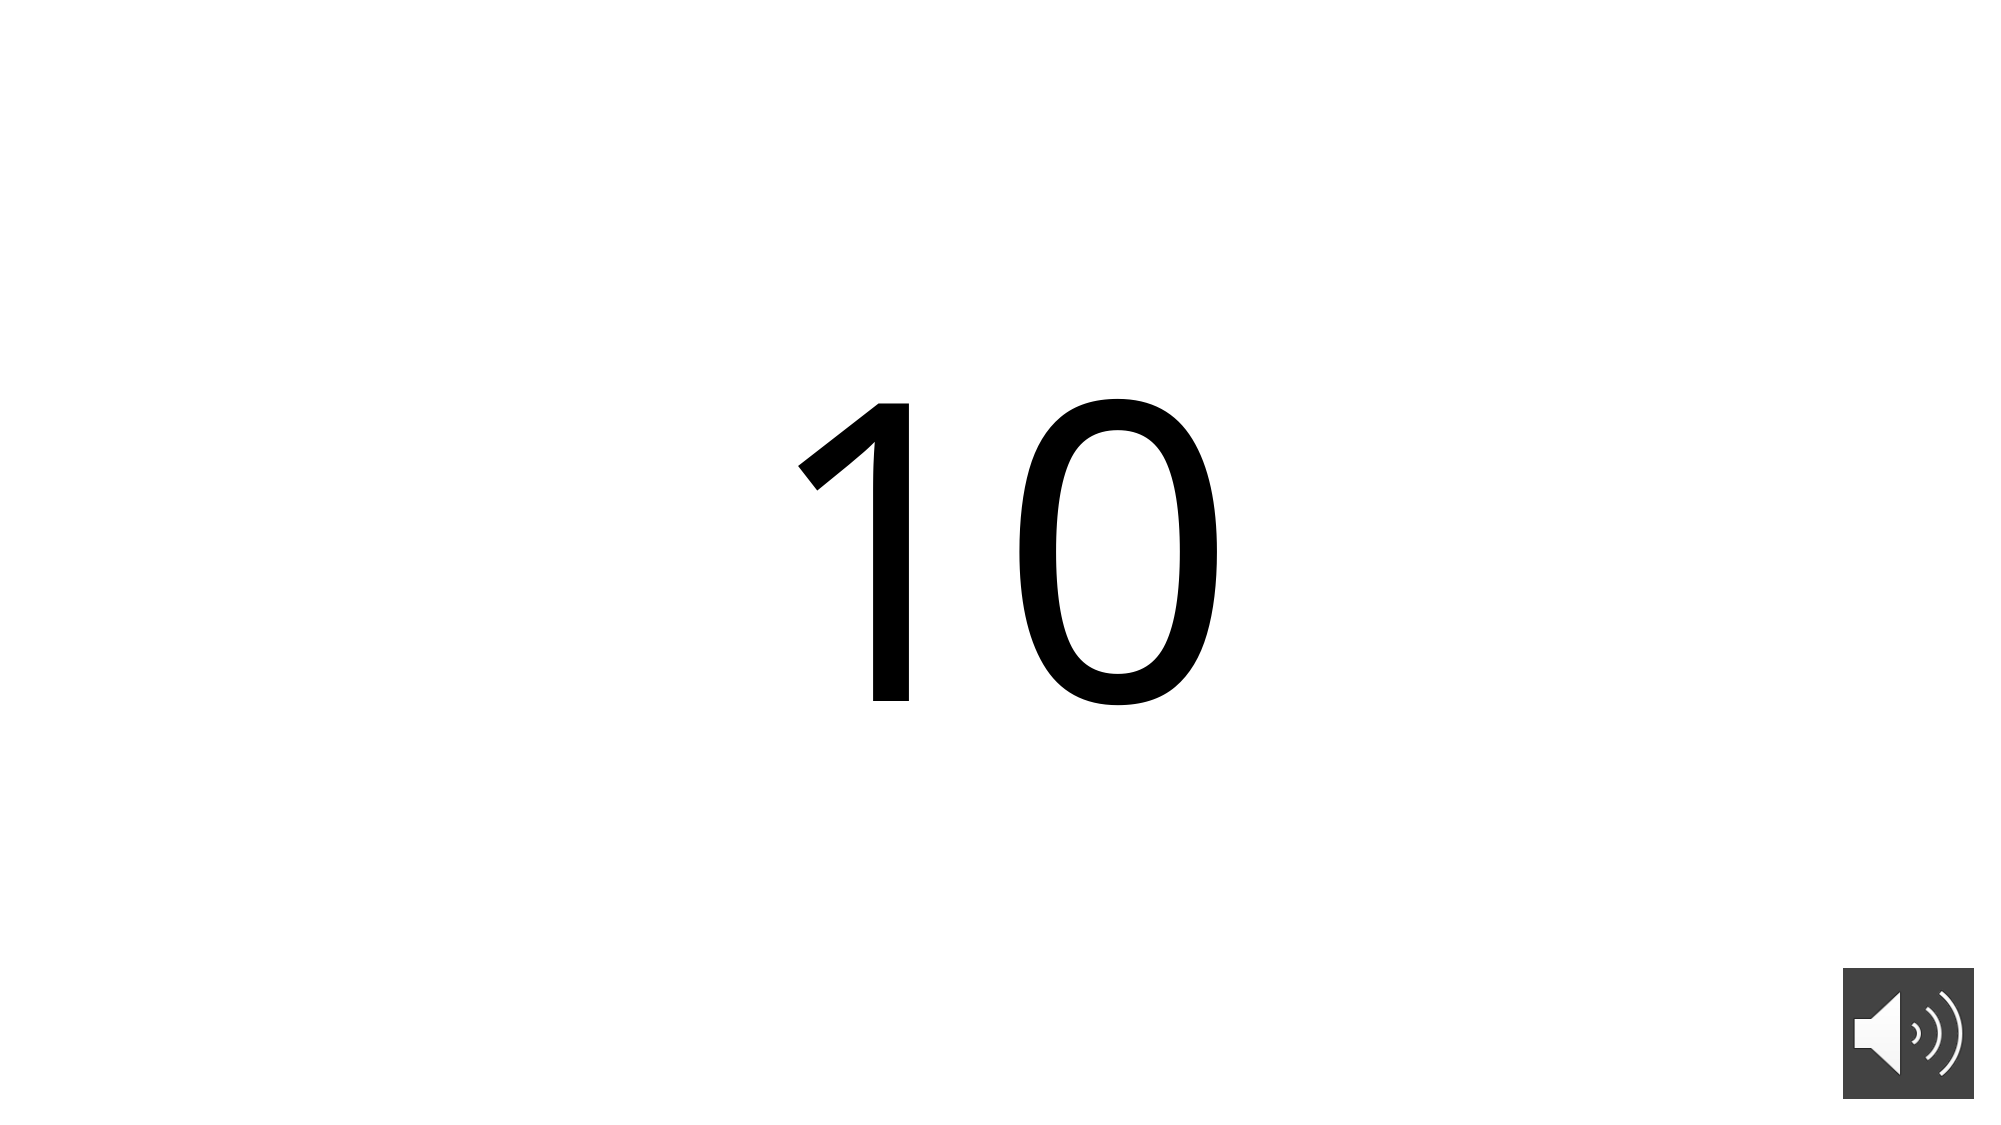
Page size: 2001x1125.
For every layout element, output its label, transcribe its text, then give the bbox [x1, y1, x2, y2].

picture [1841, 966, 1976, 1101]
title 10 [743, 325, 1257, 800]
